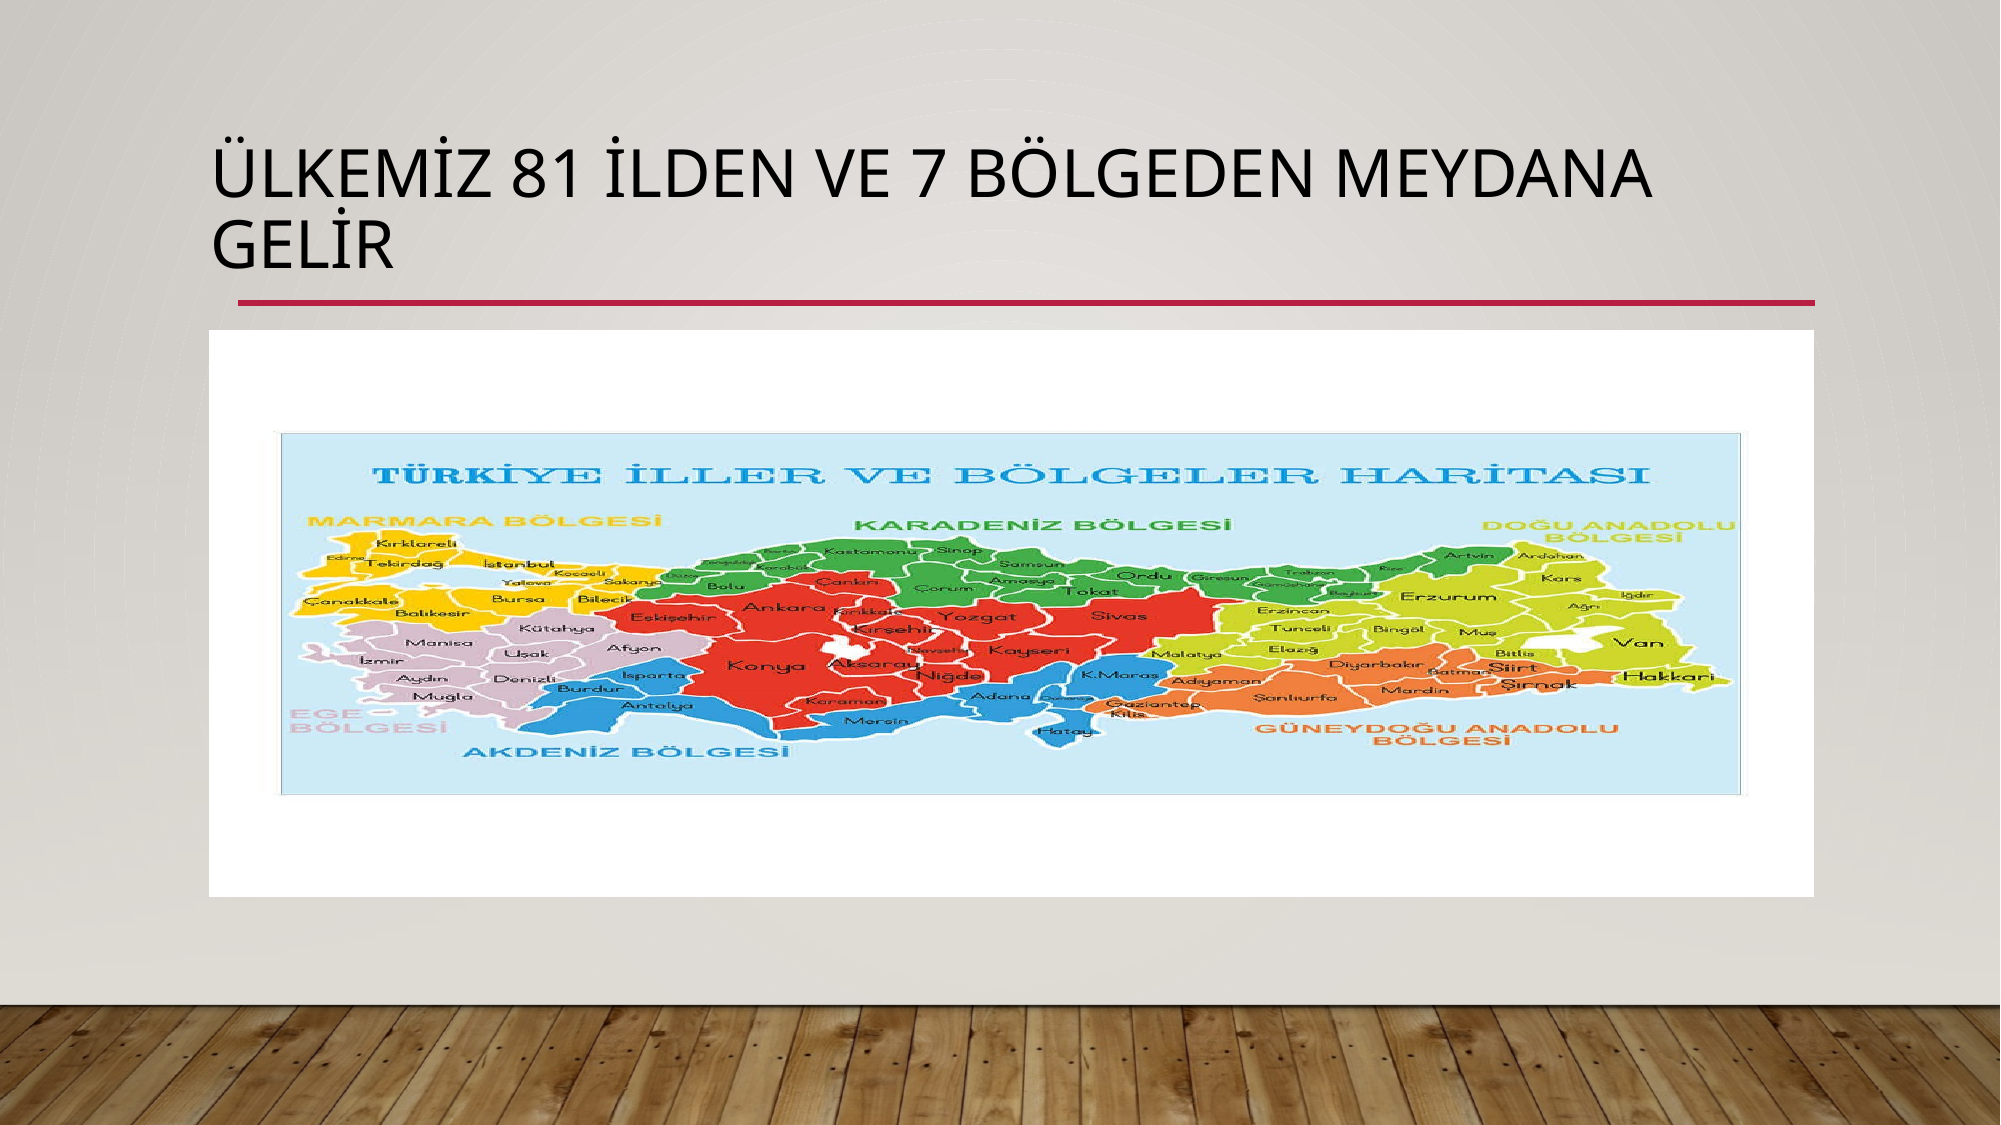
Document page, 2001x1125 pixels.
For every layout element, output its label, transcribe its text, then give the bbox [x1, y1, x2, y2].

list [208, 330, 1814, 897]
title ÜLKEMİZ 81 İLDEN VE 7 BÖLGEDEN MEYDANA GELİR [195, 131, 1814, 305]
picture [0, 1005, 2000, 1125]
